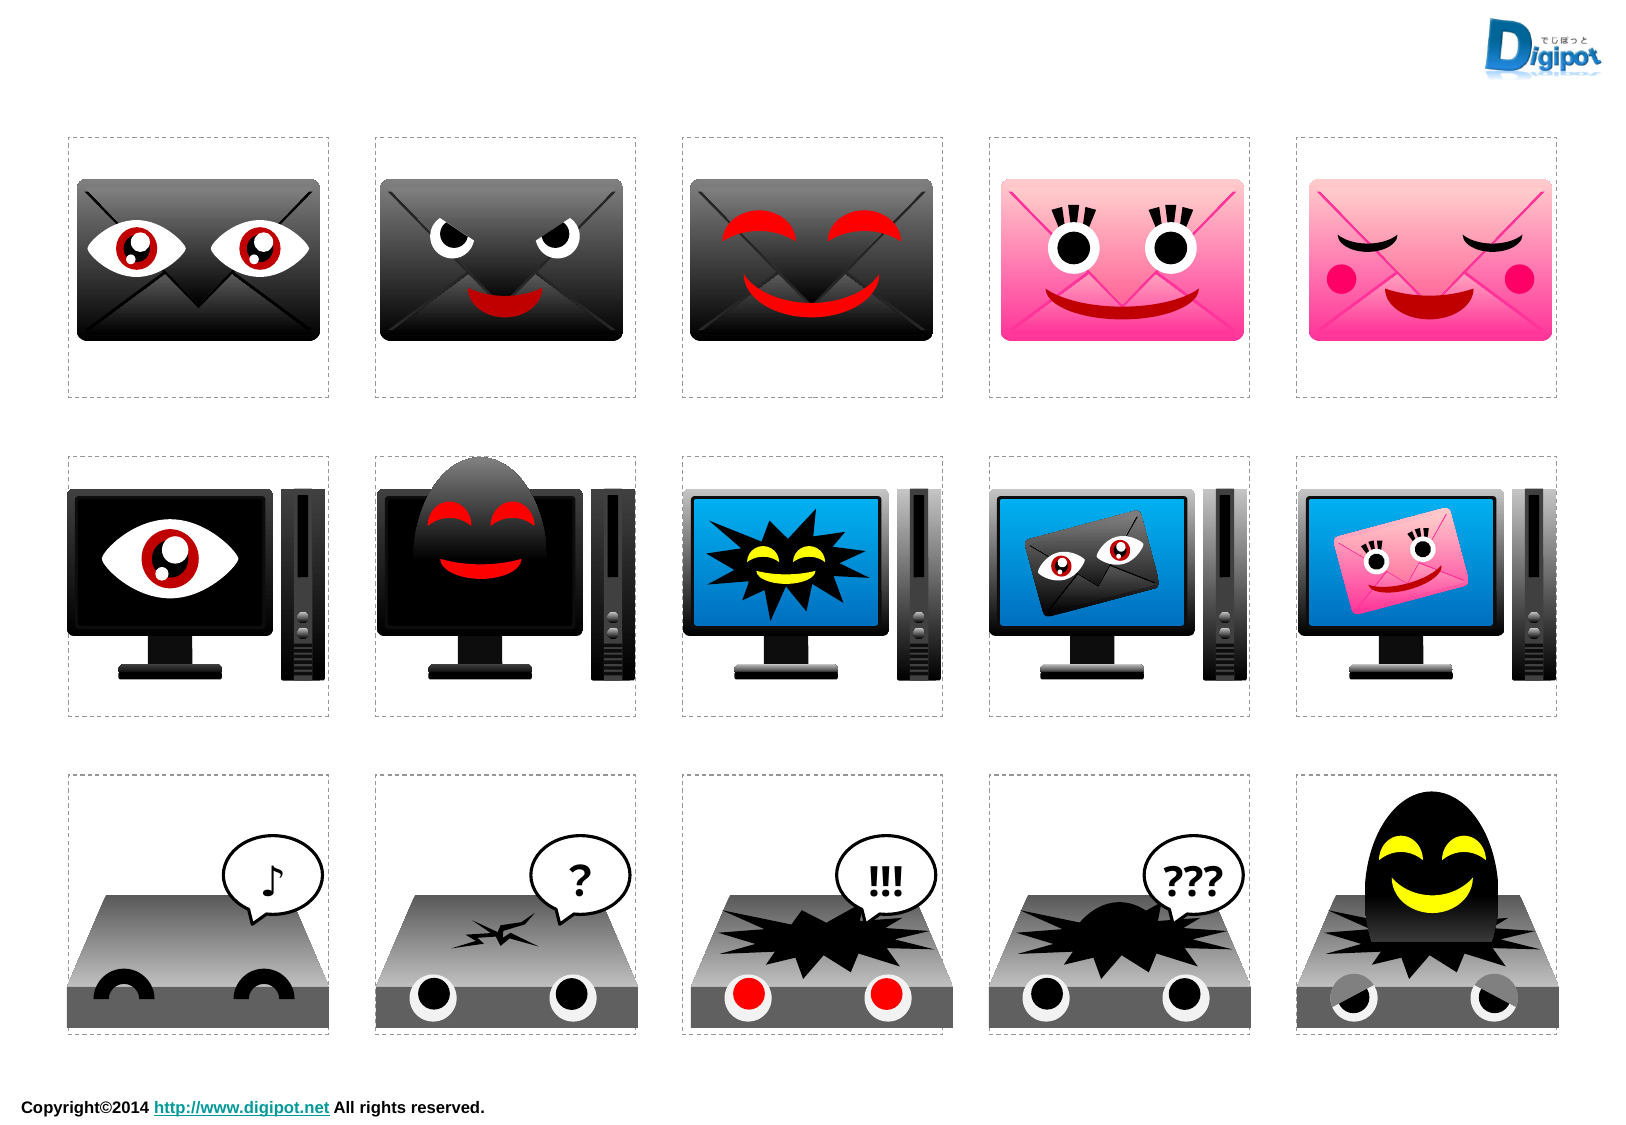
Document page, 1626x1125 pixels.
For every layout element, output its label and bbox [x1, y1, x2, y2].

text_box [988, 835, 1252, 1111]
text_box [376, 457, 636, 681]
text_box [690, 835, 954, 1029]
text_box [76, 178, 321, 342]
text_box [1297, 488, 1557, 681]
text_box [375, 835, 639, 1029]
text_box [66, 835, 330, 1031]
text_box [66, 488, 326, 681]
text_box [1296, 791, 1560, 1029]
text_box [988, 488, 1248, 681]
text_box [689, 178, 934, 342]
text_box [1000, 178, 1245, 342]
picture [1485, 18, 1602, 82]
text_box [379, 178, 624, 342]
text_box [1308, 178, 1553, 342]
text_box [682, 488, 942, 681]
